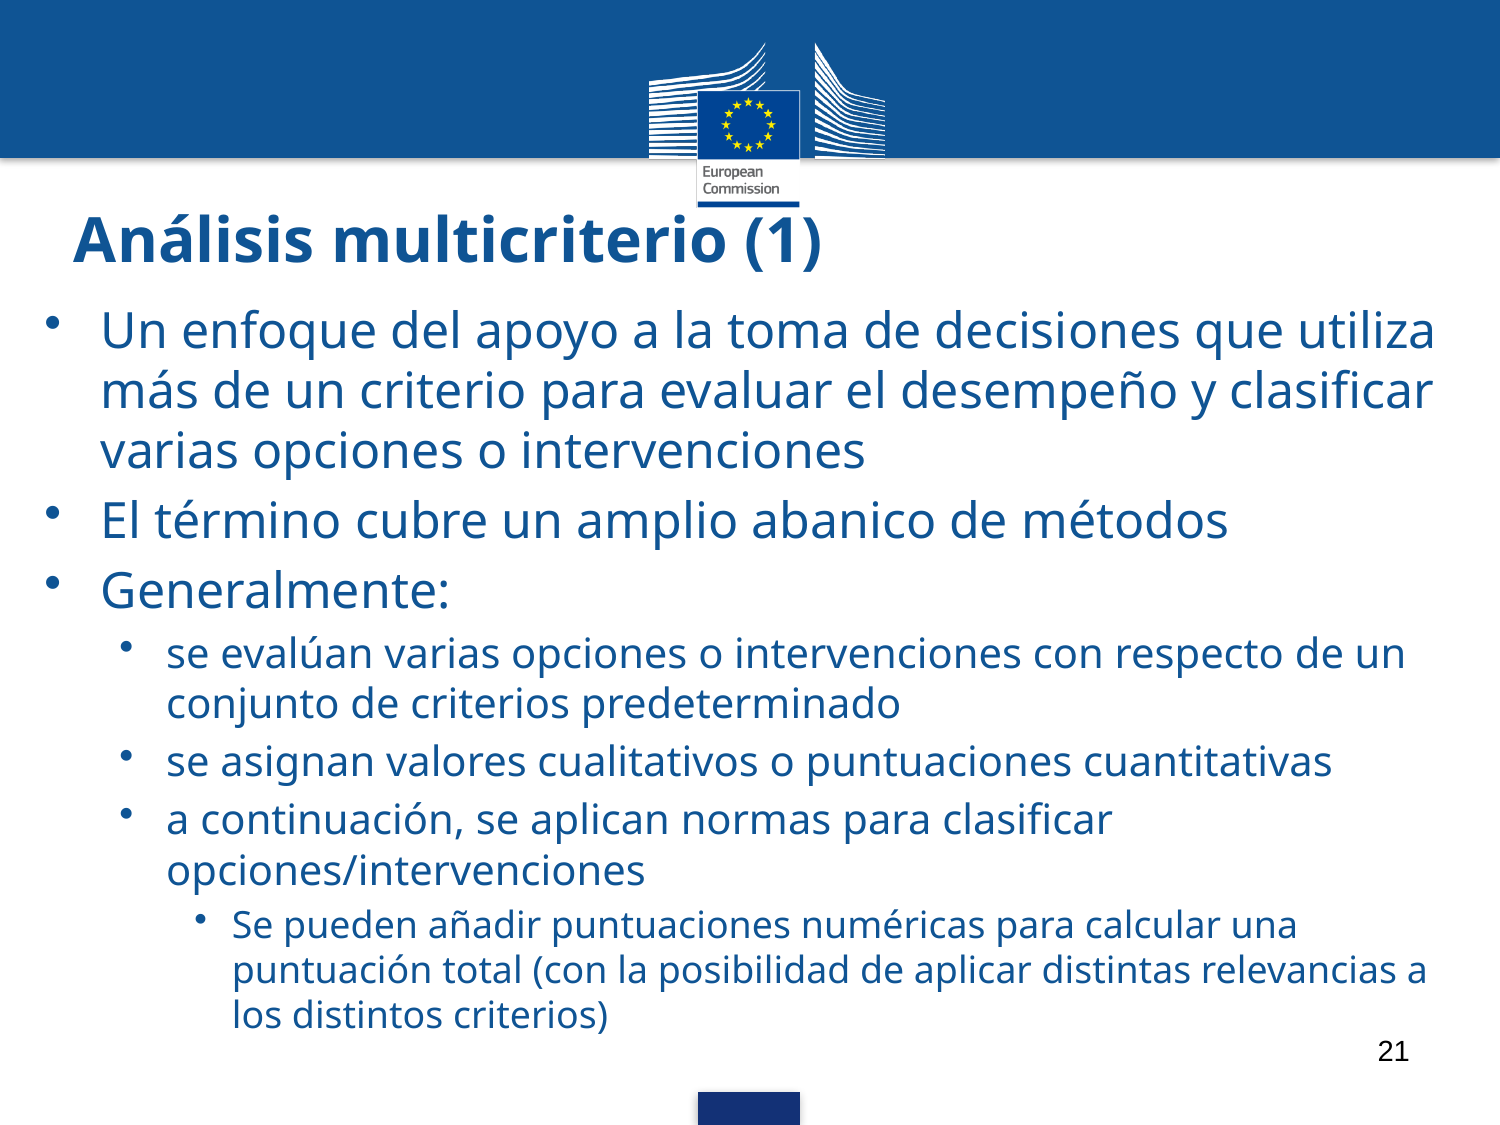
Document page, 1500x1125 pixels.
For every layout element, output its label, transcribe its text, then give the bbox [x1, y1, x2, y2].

title Análisis multicriterio (1) [0, 160, 1350, 315]
slide_number 21 [1074, 1024, 1426, 1103]
list Un enfoque del apoyo a la toma de decisiones que utiliza más de un criterio para evaluar el desempeño y clasificar varias opciones o intervenciones El término cubre un amplio abanico de métodos Generalmente: se evalúan varias opciones o intervenciones con respecto de un conjunto de criterios predeterminado se asignan valores cualitativos o puntuaciones cuantitativas a continuación, se aplican normas para clasificar opciones/intervenciones Se pueden añadir puntuaciones numéricas para calcular una puntuación total (con la posibilidad de aplicar distintas relevancias a los distintos criterios) [29, 290, 1463, 956]
picture [649, 42, 885, 160]
